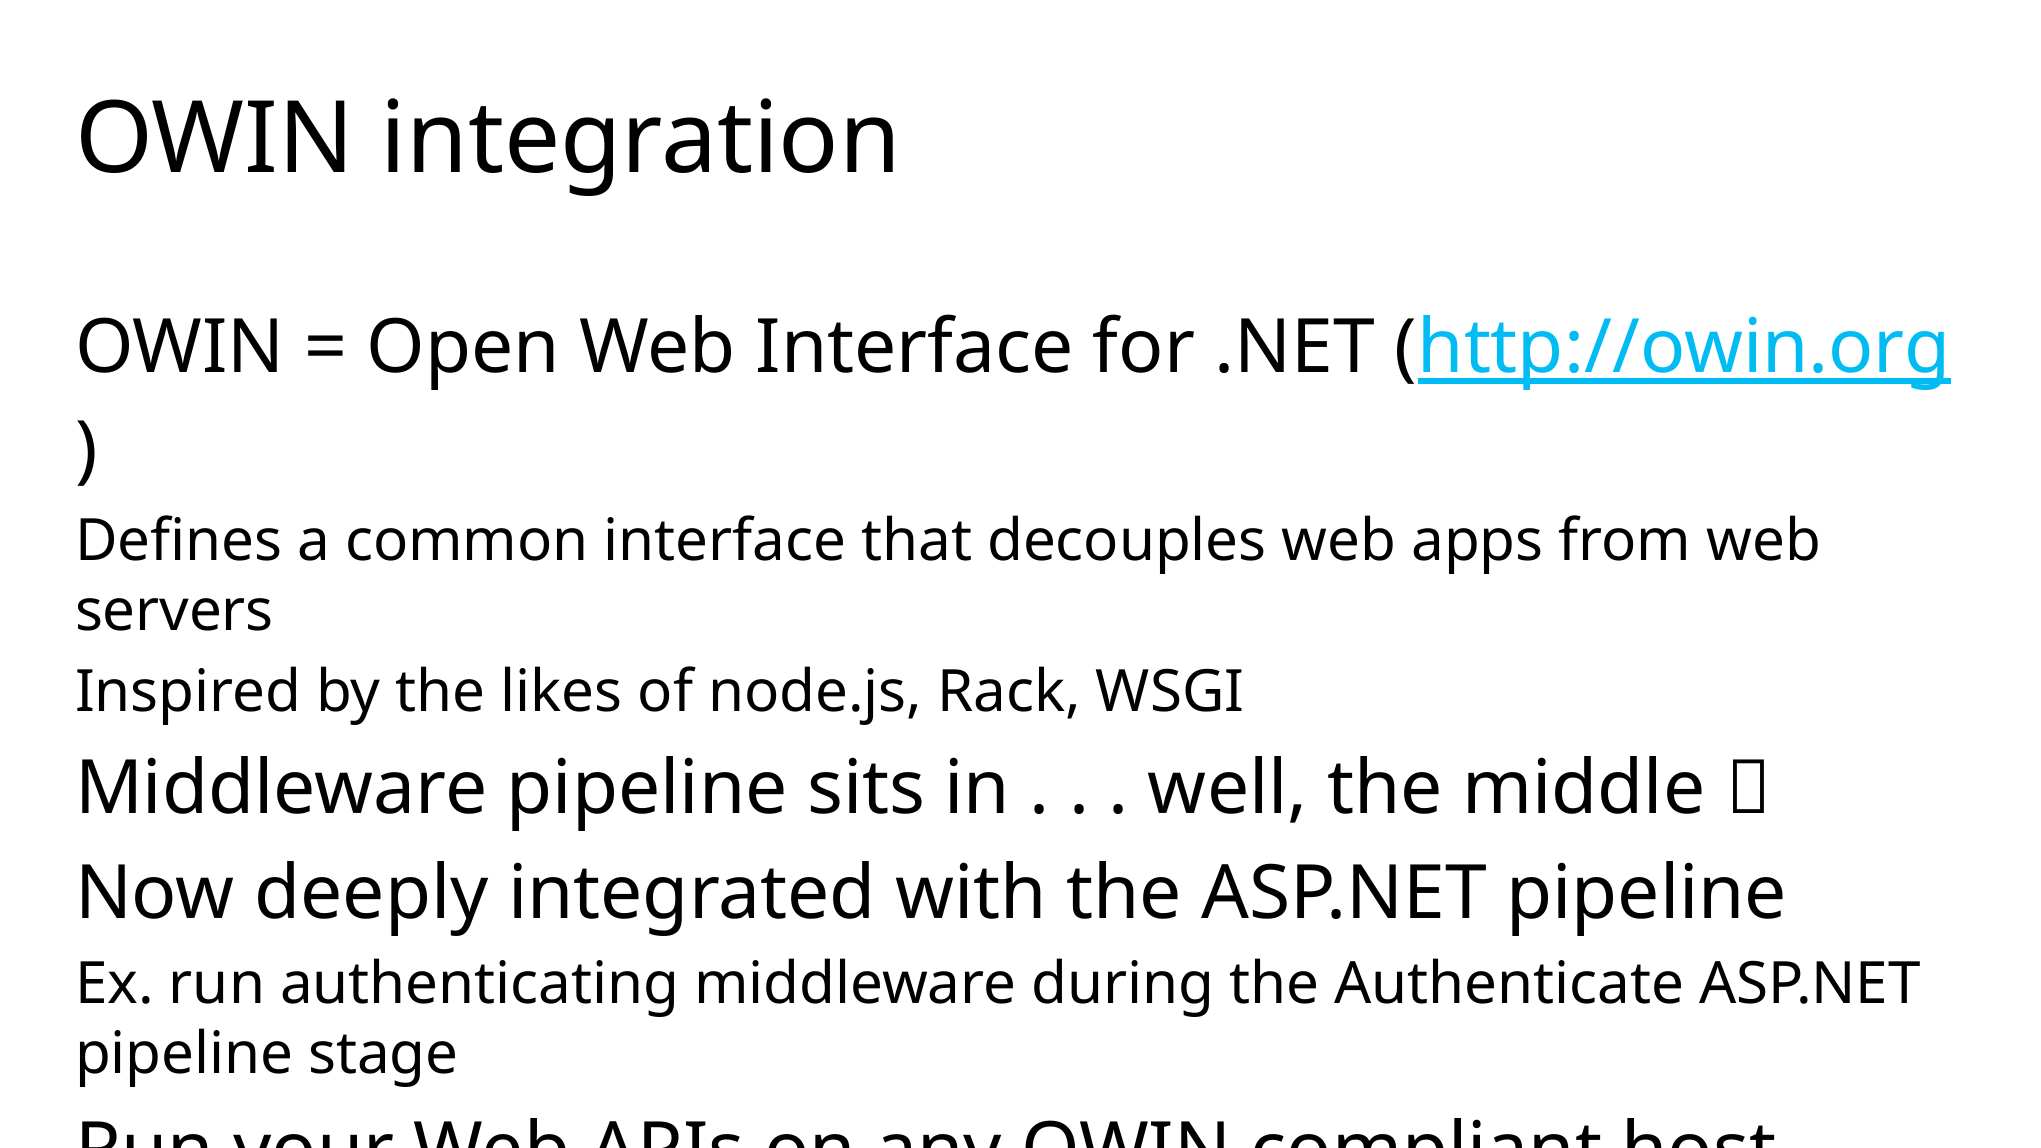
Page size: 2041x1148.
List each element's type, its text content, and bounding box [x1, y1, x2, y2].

title OWIN integration [45, 48, 1996, 199]
list OWIN = Open Web Interface for .NET (http://owin.org) Defines a common interface that decouples web apps from web servers Inspired by the likes of node.js, Rack, WSGI Middleware pipeline sits in . . . well, the middle  Now deeply integrated with the ASP.NET pipeline Ex. run authenticating middleware during the Authenticate ASP.NET pipeline stage Run your Web APIs on any OWIN compliant host [45, 273, 1996, 1099]
